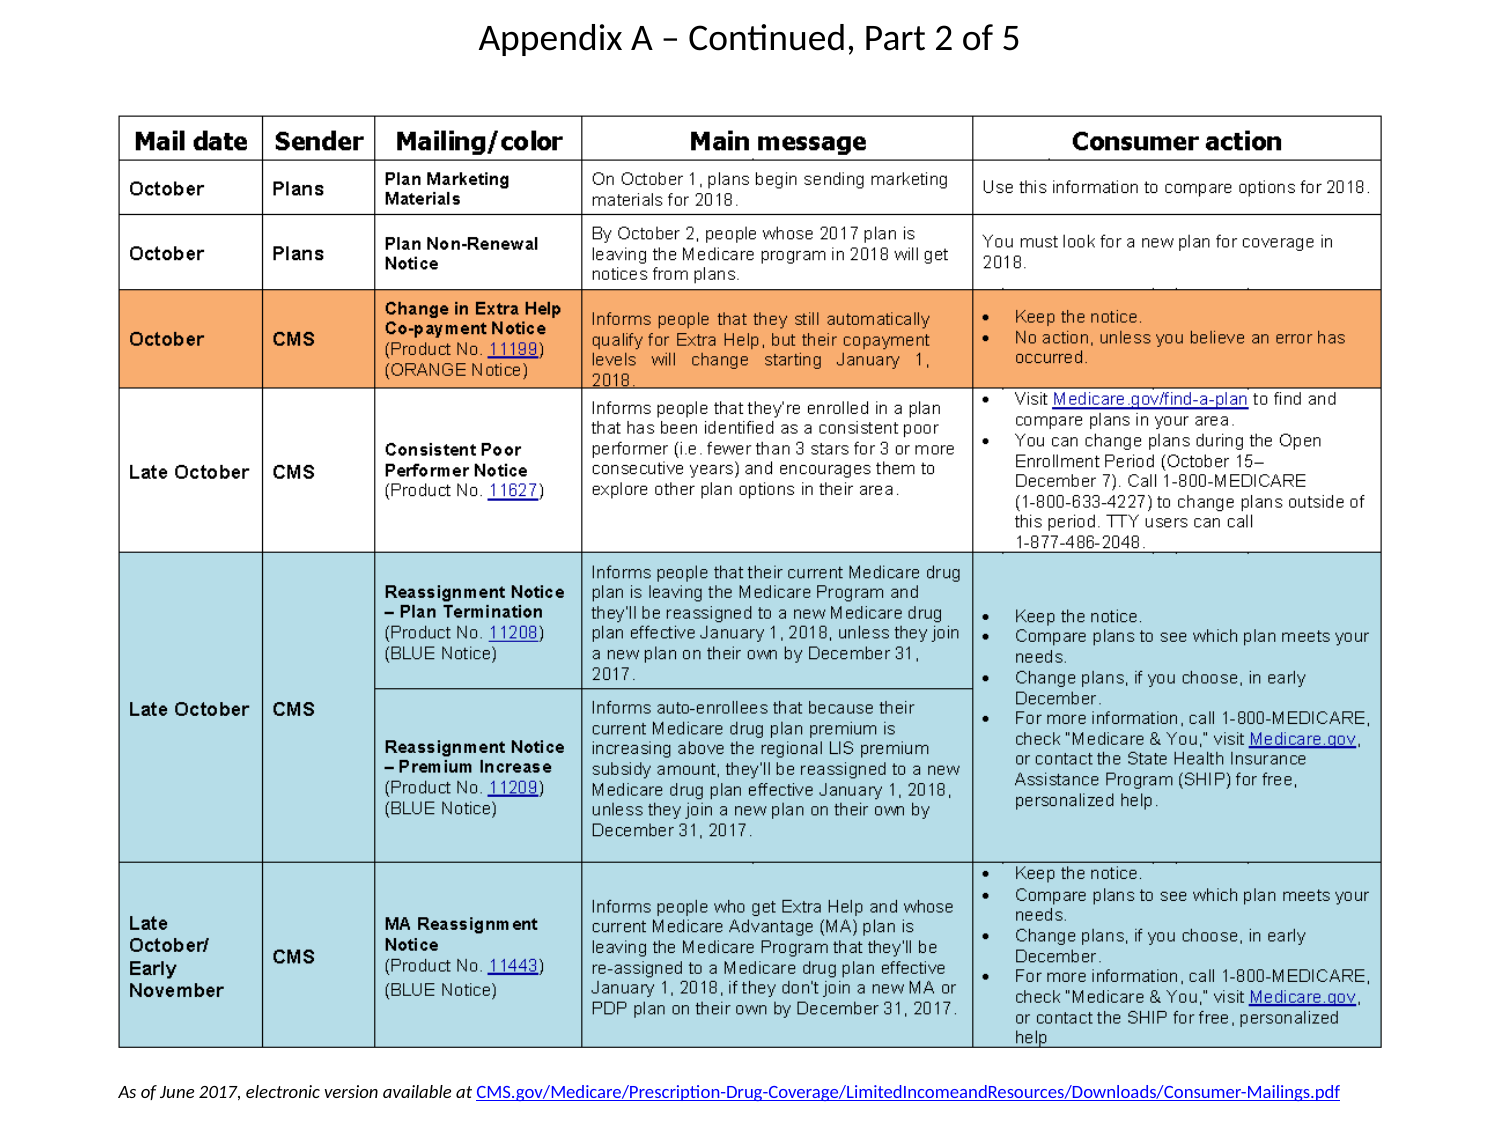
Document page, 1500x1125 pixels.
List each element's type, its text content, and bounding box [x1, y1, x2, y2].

title Appendix A – Continued, Part 2 of 5 [75, 12, 1425, 58]
picture [114, 108, 1390, 1051]
text_box As of June 2017, electronic version available at CMS.gov/Medicare/Prescription-Drug-Coverage/LimitedIncomeandResources/Downloads/Consumer-Mailings.pdf [112, 1057, 1388, 1110]
